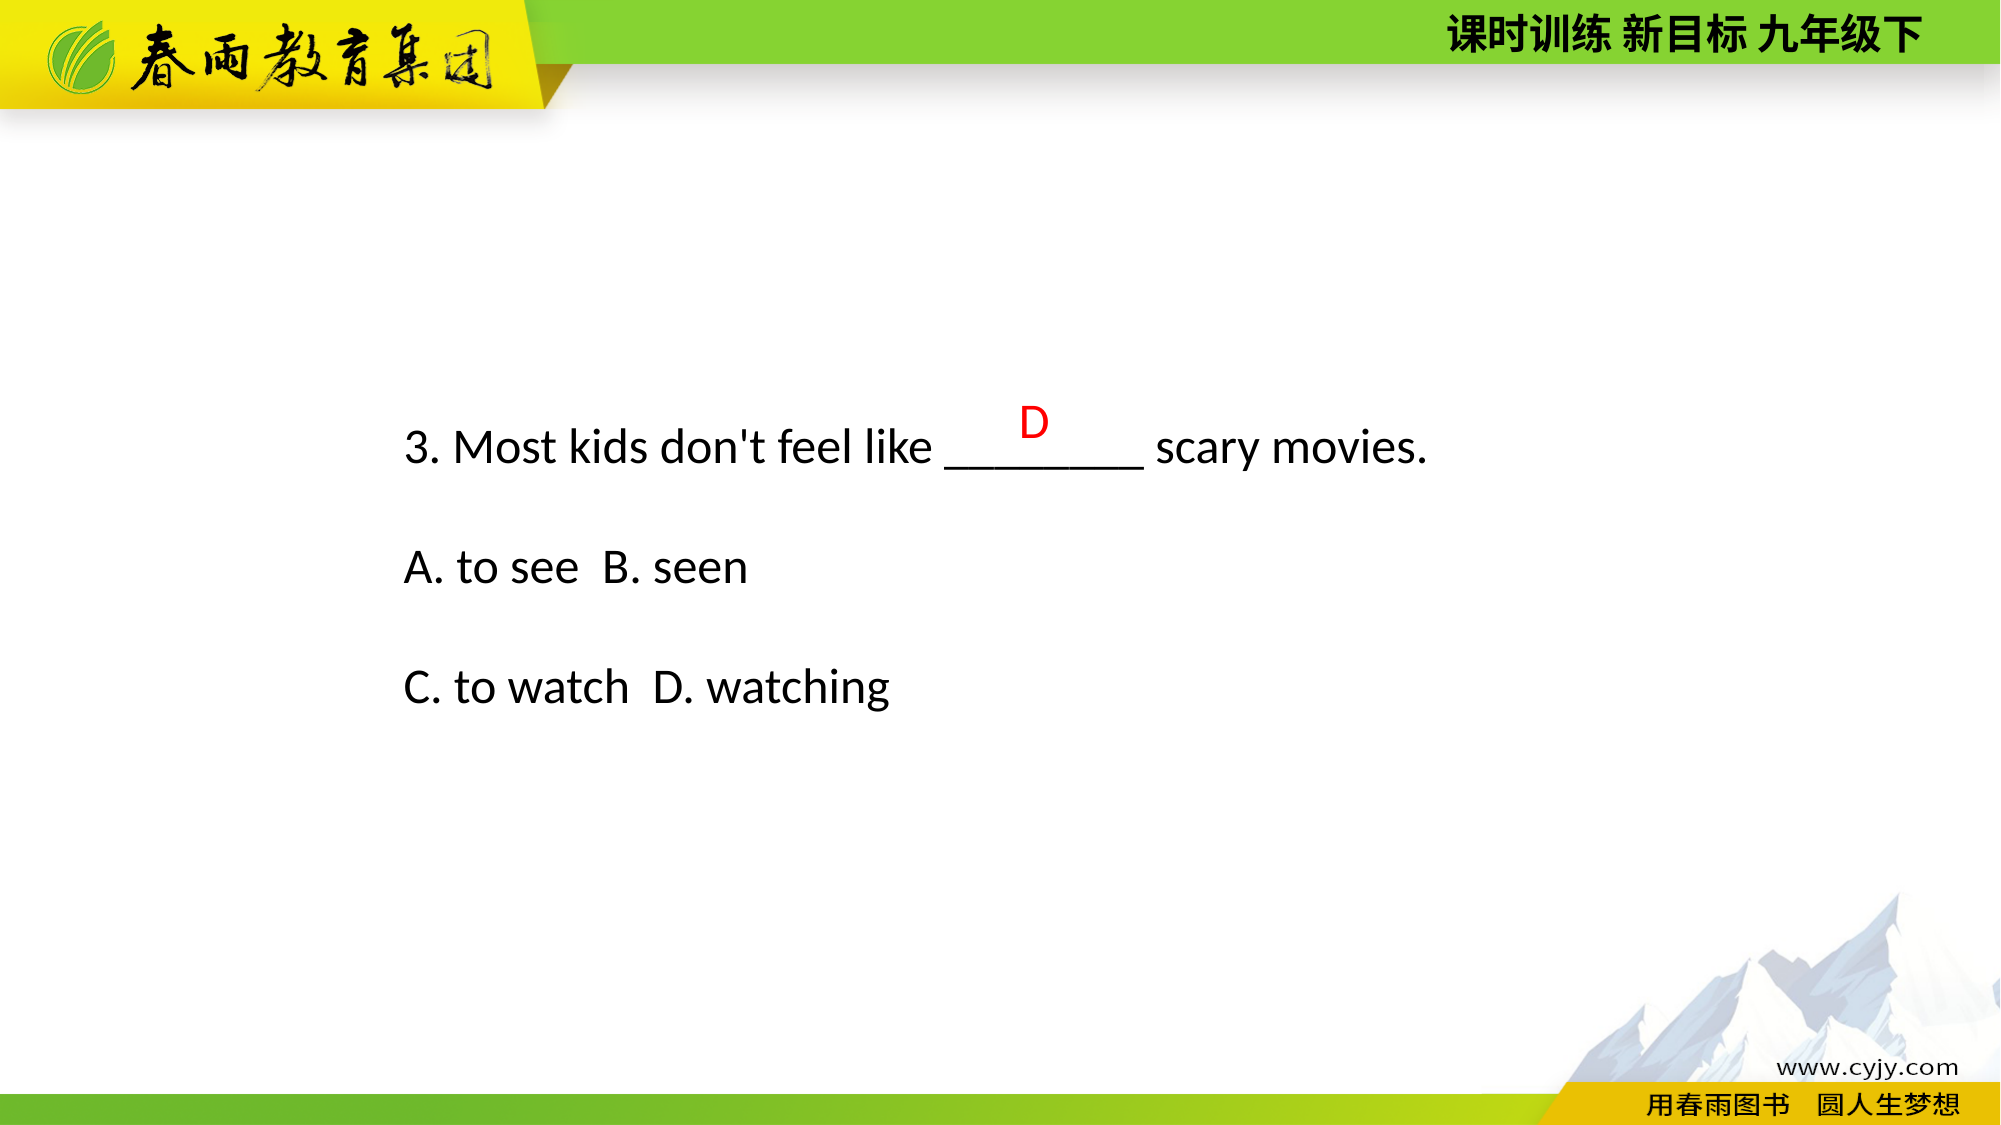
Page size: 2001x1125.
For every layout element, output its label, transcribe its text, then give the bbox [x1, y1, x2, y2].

picture [0, 0, 2001, 1125]
text_box D [1004, 381, 1065, 457]
text_box 3. Most kids don't feel like ________ scary movies. A. to see B. seen C. to watch D. watching [388, 346, 1680, 721]
